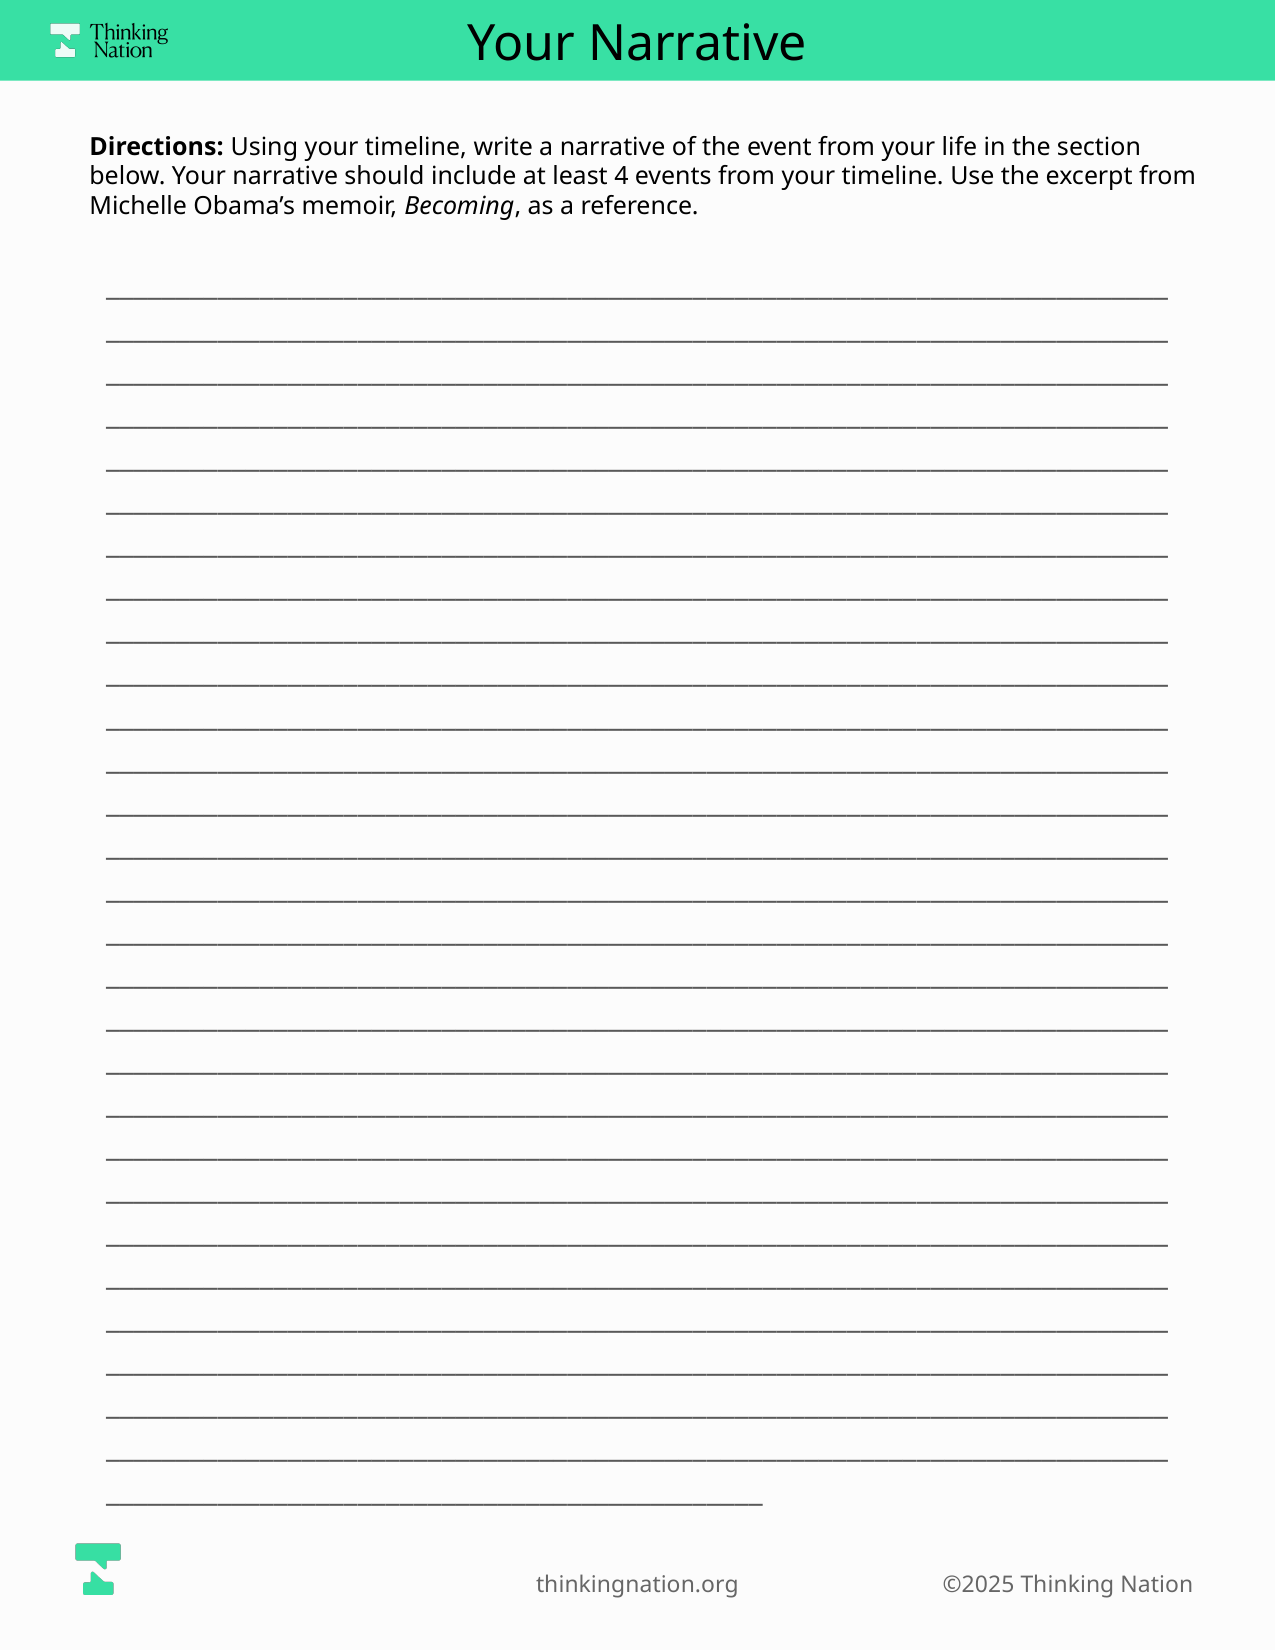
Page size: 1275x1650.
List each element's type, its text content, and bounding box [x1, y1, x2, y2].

picture [36, 12, 172, 69]
text_box thinkingnation.org [486, 1553, 789, 1605]
text_box Your Narrative [0, 0, 1275, 81]
text_box ©2025 Thinking Nation [907, 1553, 1210, 1605]
text_box _______________________________________________________________________________________________________________________________________________________________________________________________________________________________________________________________________________________________________________________________________________________________________________________________________________________________________________________________________________________________________________________________________________________________________________________________________________________________________________________________________________________________________________________________________________________________________________________________________________________________________________________________________________________________________________________________________________________________________________________________________________________________________________________________________________________________________________________________________________________________________________________________________________________________________________________________________________________________________________________________________________________________________________________________________________________________________________________________________________________________________________________________________________________________________________________________________________________________________________________________________________________________________________________________________________________________________________________________________________________________________________________________________________________________________________________________________________________________________________________________________________________________________________________________________________________________________________________________________________________________________________________________________________________________________________________________ [91, 243, 1199, 1527]
picture [62, 1533, 134, 1605]
text_box Directions: Using your timeline, write a narrative of the event from your life in the section below. Your narrative should include at least 4 events from your timeline. Use the excerpt from Michelle Obama’s memoir, Becoming, as a reference. [74, 114, 1221, 235]
